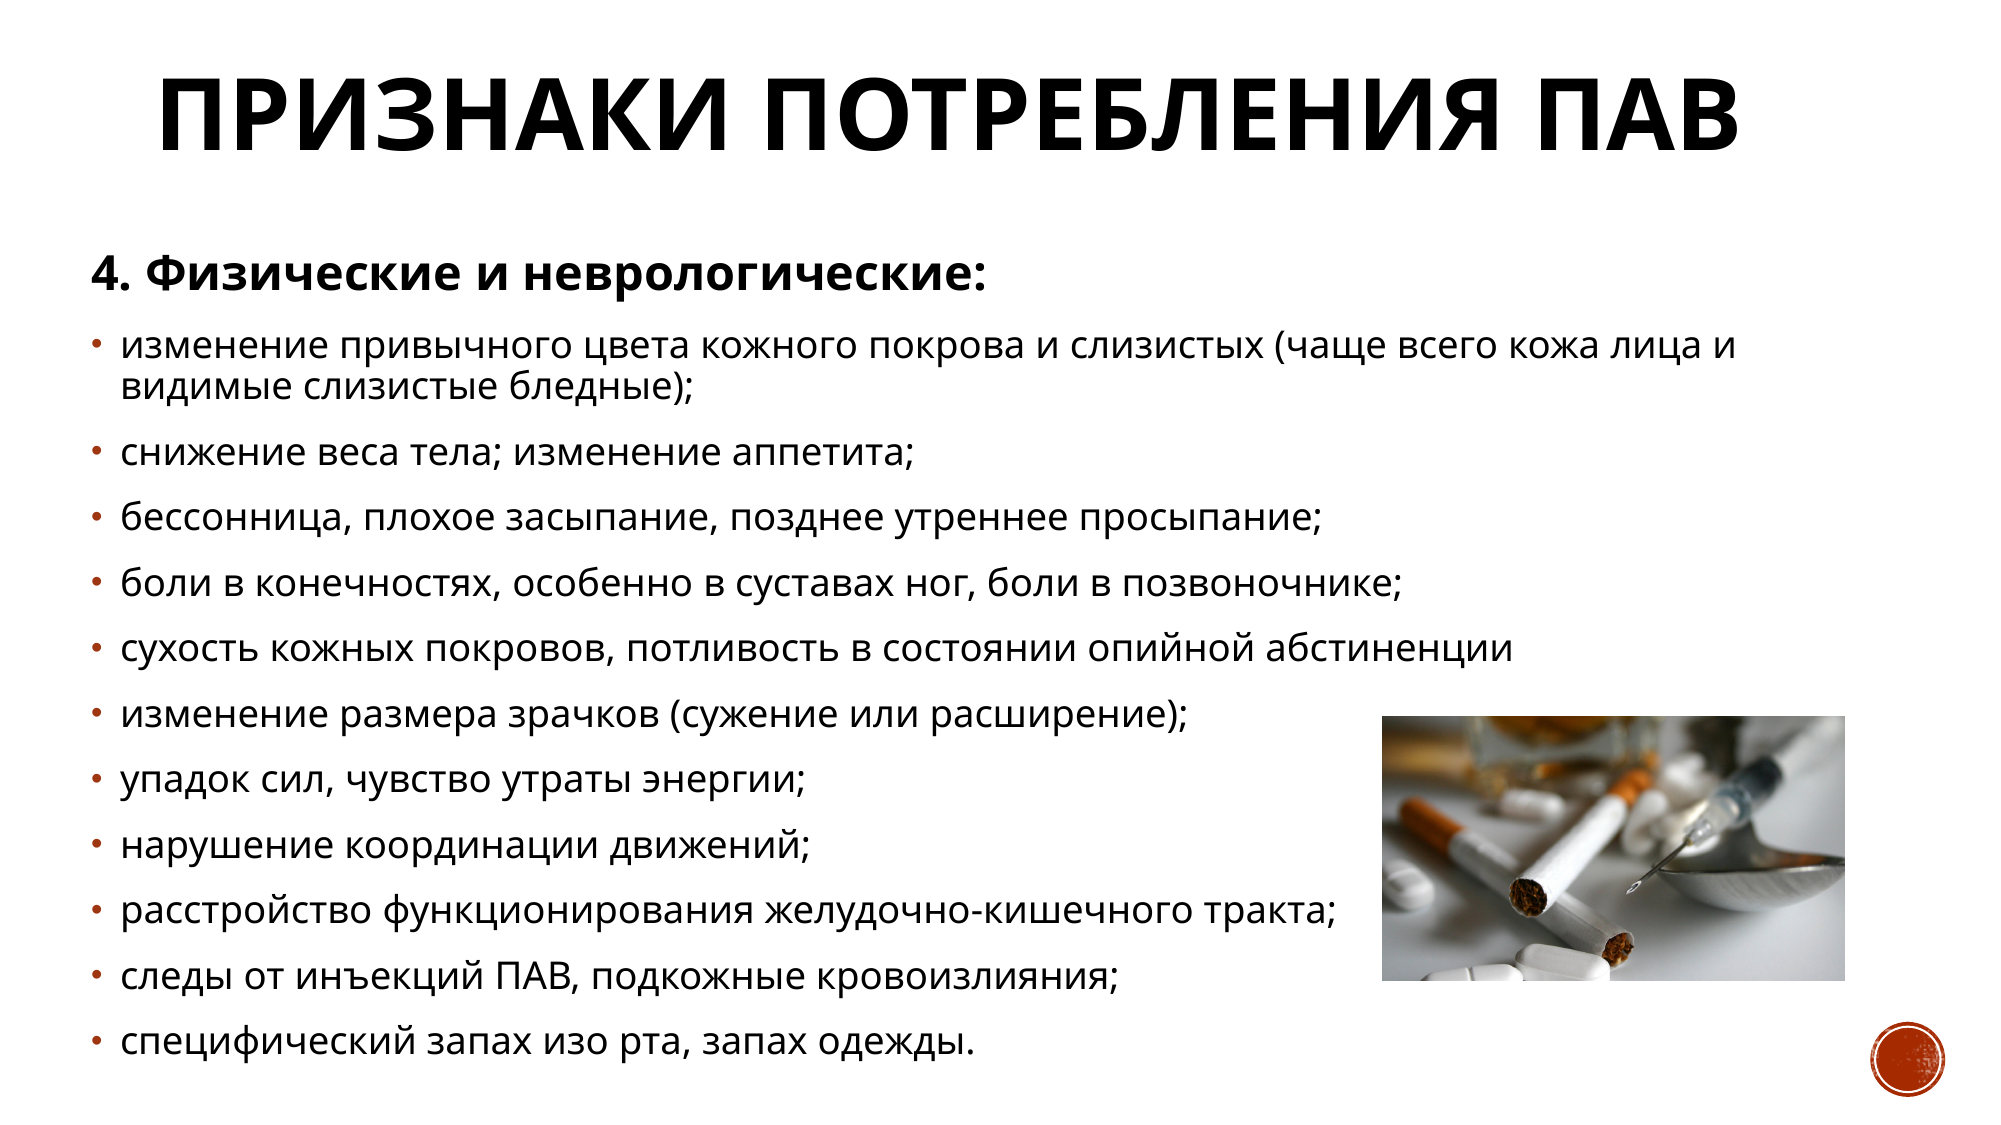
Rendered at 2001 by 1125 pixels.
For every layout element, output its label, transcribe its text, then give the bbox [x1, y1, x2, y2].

picture [1382, 716, 1845, 981]
list 4. Физические и неврологические: изменение привычного цвета кожного покрова и слизистых (чаще всего кожа лица и видимые слизистые бледные); снижение веса тела; изменение аппетита; бессонница, плохое засыпание, позднее утреннее просыпание; боли в конечностях, особенно в суставах ног, боли в позвоночнике; сухость кожных покровов, потливость в состоянии опийной абстиненции изменение размера зрачков (сужение или расширение); упадок сил, чувство утраты энергии; нарушение координации движений; расстройство функционирования желудочно-кишечного тракта; следы от инъекций ПАВ, подкожные кровоизлияния; специфический запах изо рта, запах одежды. [75, 241, 1924, 1078]
title Признаки потребления ПАВ [139, 0, 1904, 241]
